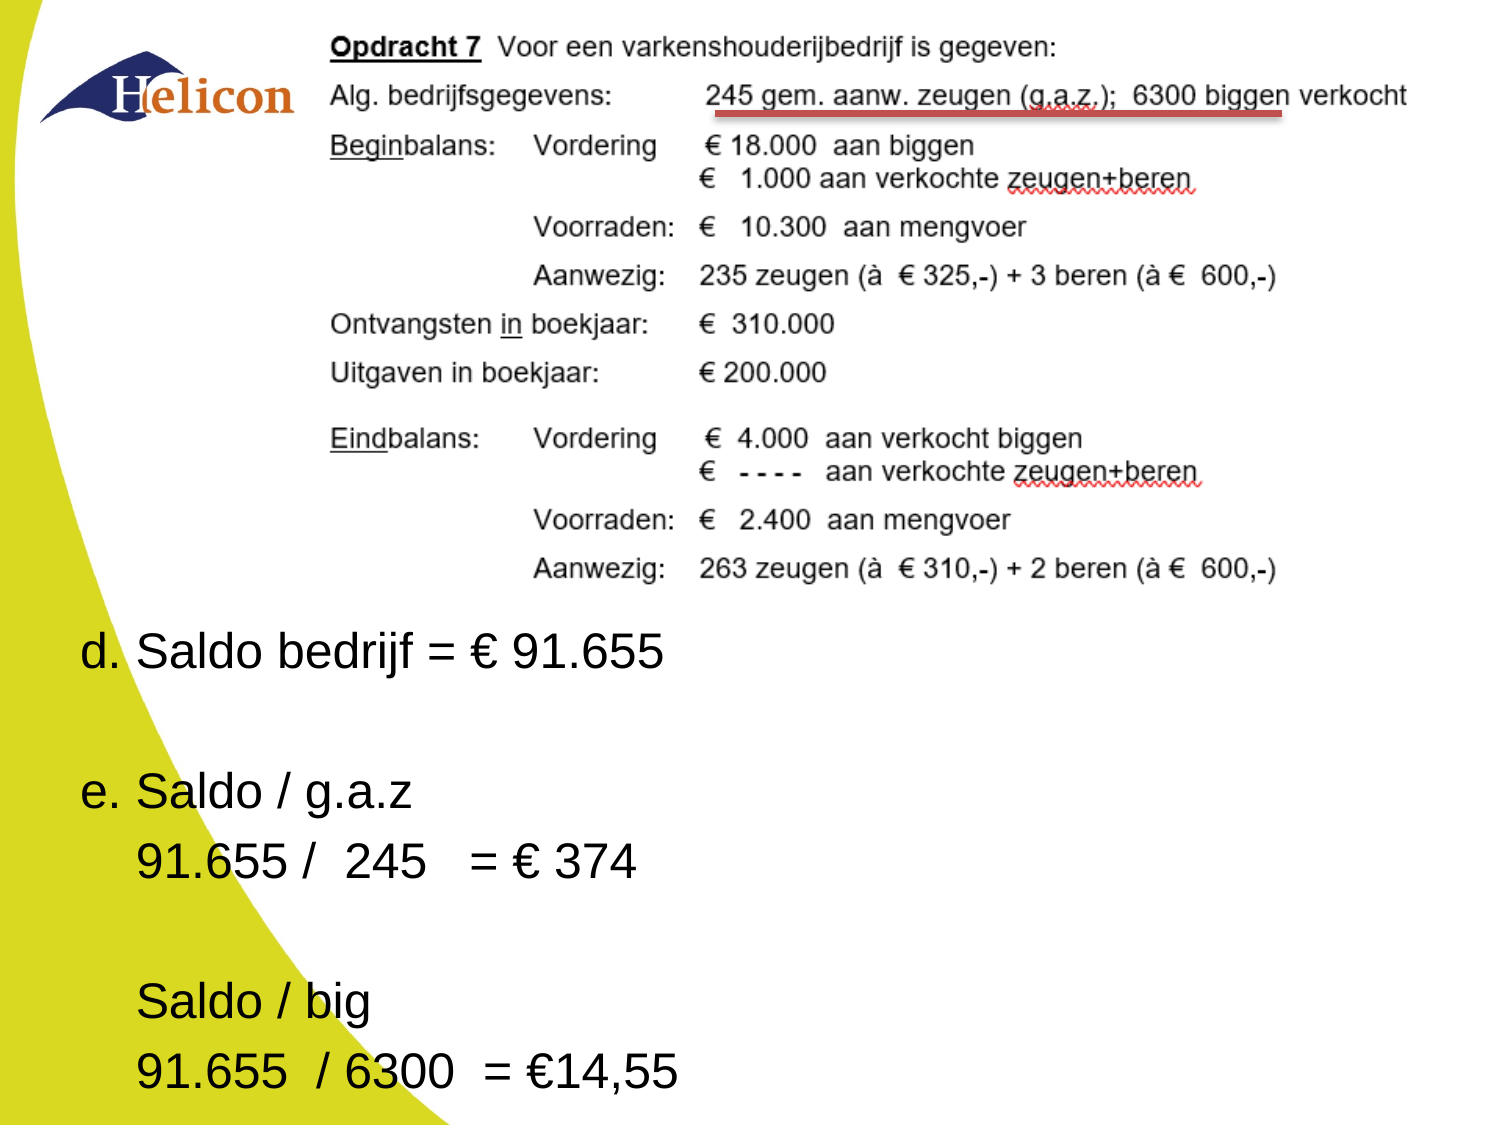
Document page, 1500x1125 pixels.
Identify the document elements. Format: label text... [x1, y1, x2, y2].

picture [0, 0, 1500, 1125]
list d. Saldo bedrijf = € 91.655 e. Saldo / g.a.z 91.655 / 245 = € 374 Saldo / big 91.655 / 6300 = €14,55 [64, 611, 1154, 1125]
